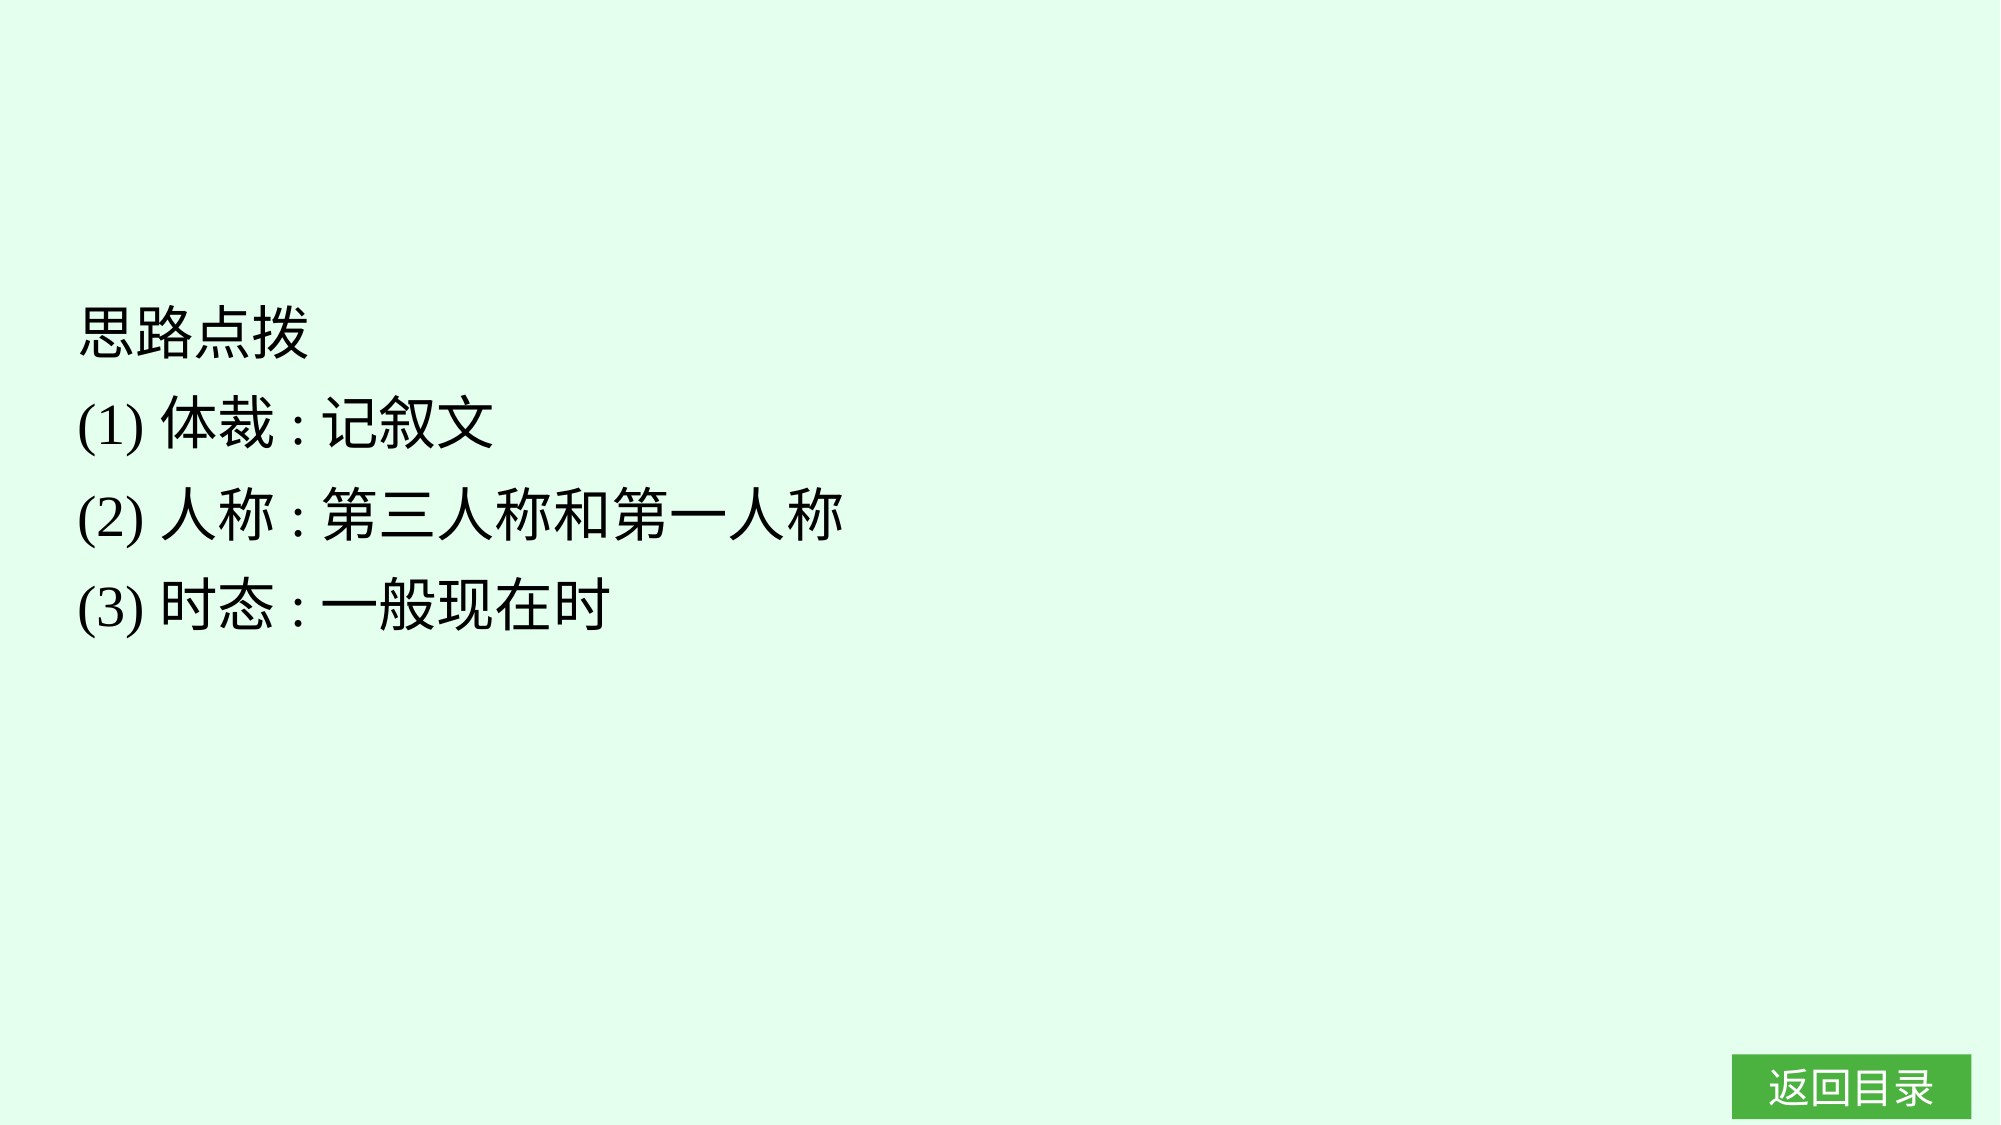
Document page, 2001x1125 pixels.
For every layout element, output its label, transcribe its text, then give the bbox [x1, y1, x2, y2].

text_box 思路点拨 (1)体裁:记叙文 (2)人称:第三人称和第一人称 (3)时态:一般现在时 [62, 267, 1938, 646]
